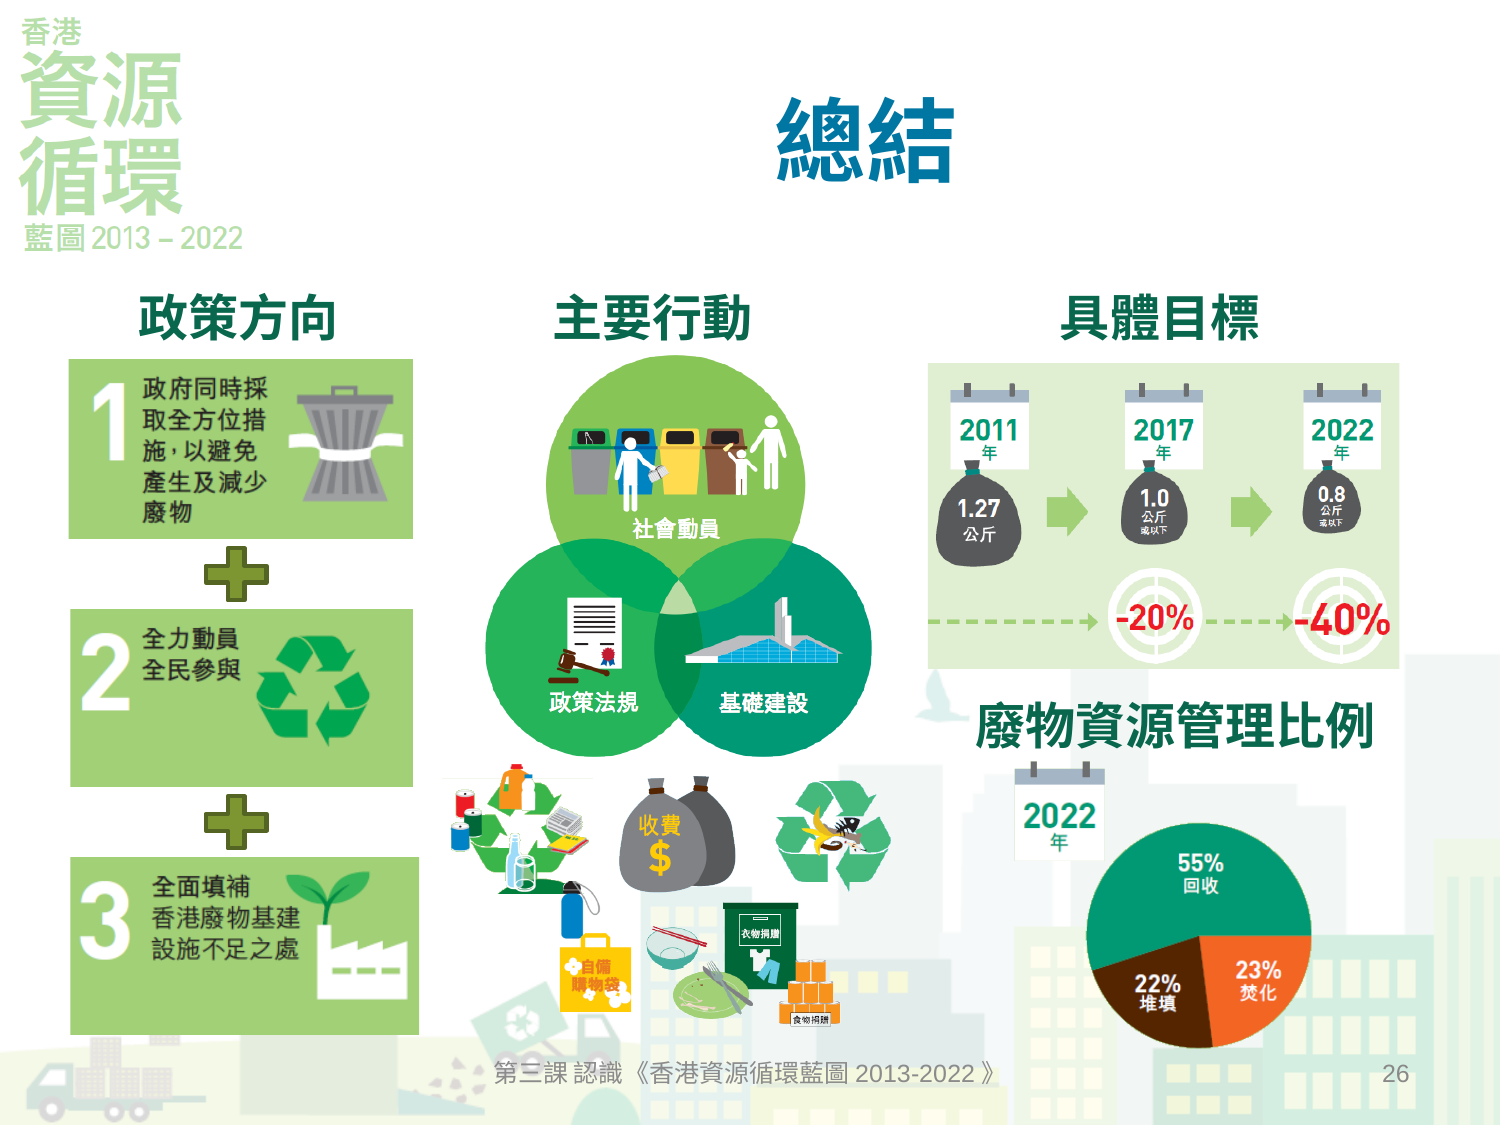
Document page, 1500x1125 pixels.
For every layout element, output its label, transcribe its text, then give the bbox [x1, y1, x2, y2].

text_box 主要行動 [537, 278, 786, 341]
text_box [204, 547, 269, 602]
picture [70, 857, 420, 1036]
picture [442, 342, 893, 1030]
text_box 廢物資源管理比例 [938, 687, 1412, 763]
text_box 政策方向 [123, 278, 372, 354]
footer 第三課 認識《香港資源循環藍圖2013-2022》 [442, 1042, 1058, 1103]
picture [997, 751, 1319, 1057]
text_box [204, 795, 269, 850]
picture [68, 359, 414, 540]
slide_number 26 [1074, 1042, 1425, 1103]
title 總結 [265, 44, 1426, 233]
picture [70, 609, 414, 788]
picture [927, 361, 1400, 670]
text_box 具體目標 [1045, 278, 1294, 354]
